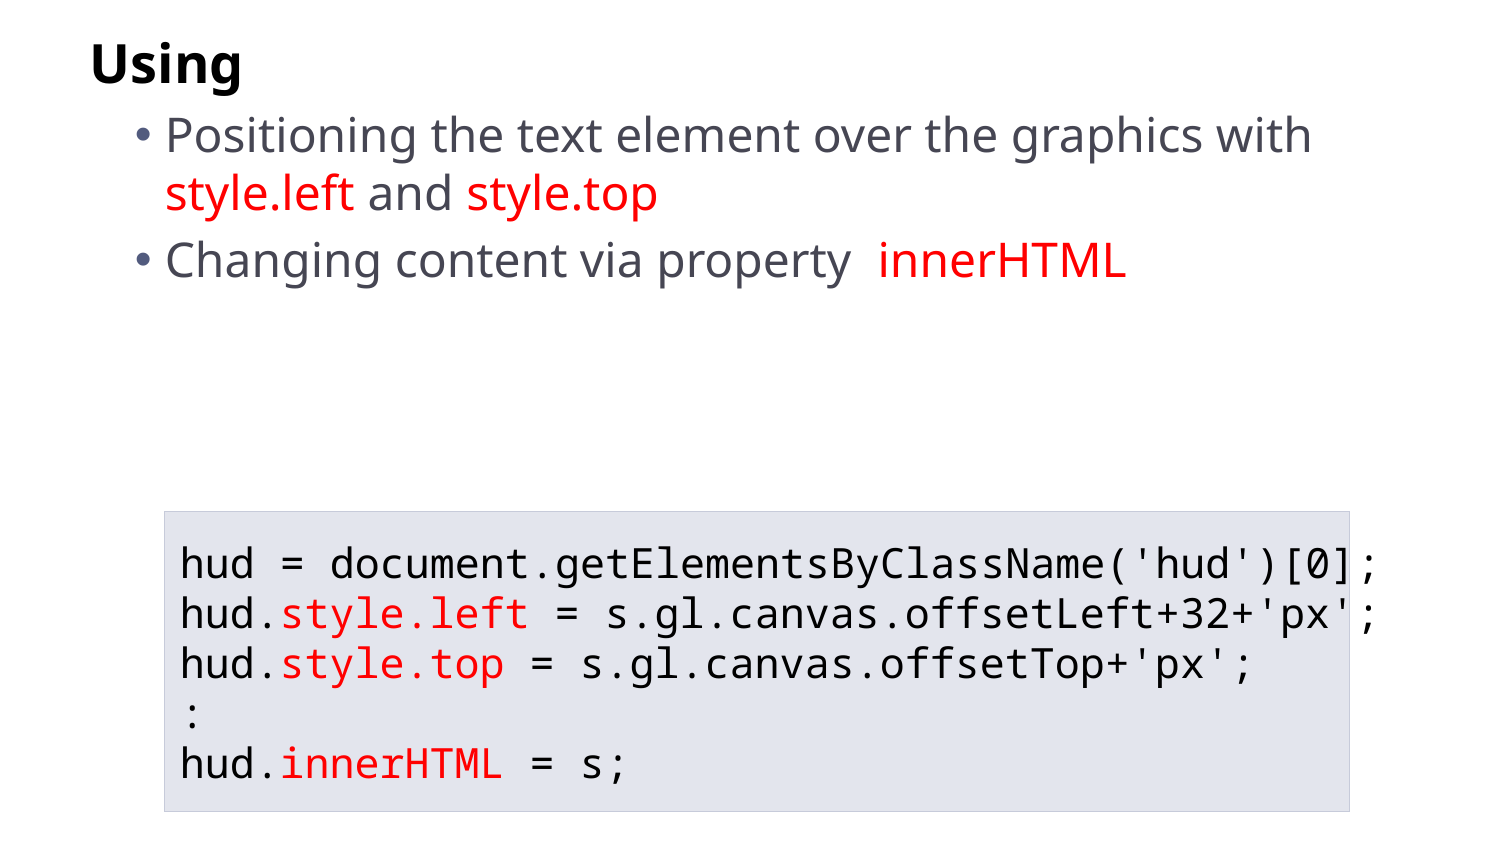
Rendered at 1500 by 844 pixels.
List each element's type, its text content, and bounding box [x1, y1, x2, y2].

text_box hud = document.getElementsByClassName('hud')[0]; hud.style.left = s.gl.canvas.offsetLeft+32+'px'; hud.style.top = s.gl.canvas.offsetTop+'px'; : hud.innerHTML = s; [164, 511, 1350, 812]
list Using Positioning the text element over the graphics with style.left and style.top Changing content via property innerHTML [75, 21, 1475, 835]
